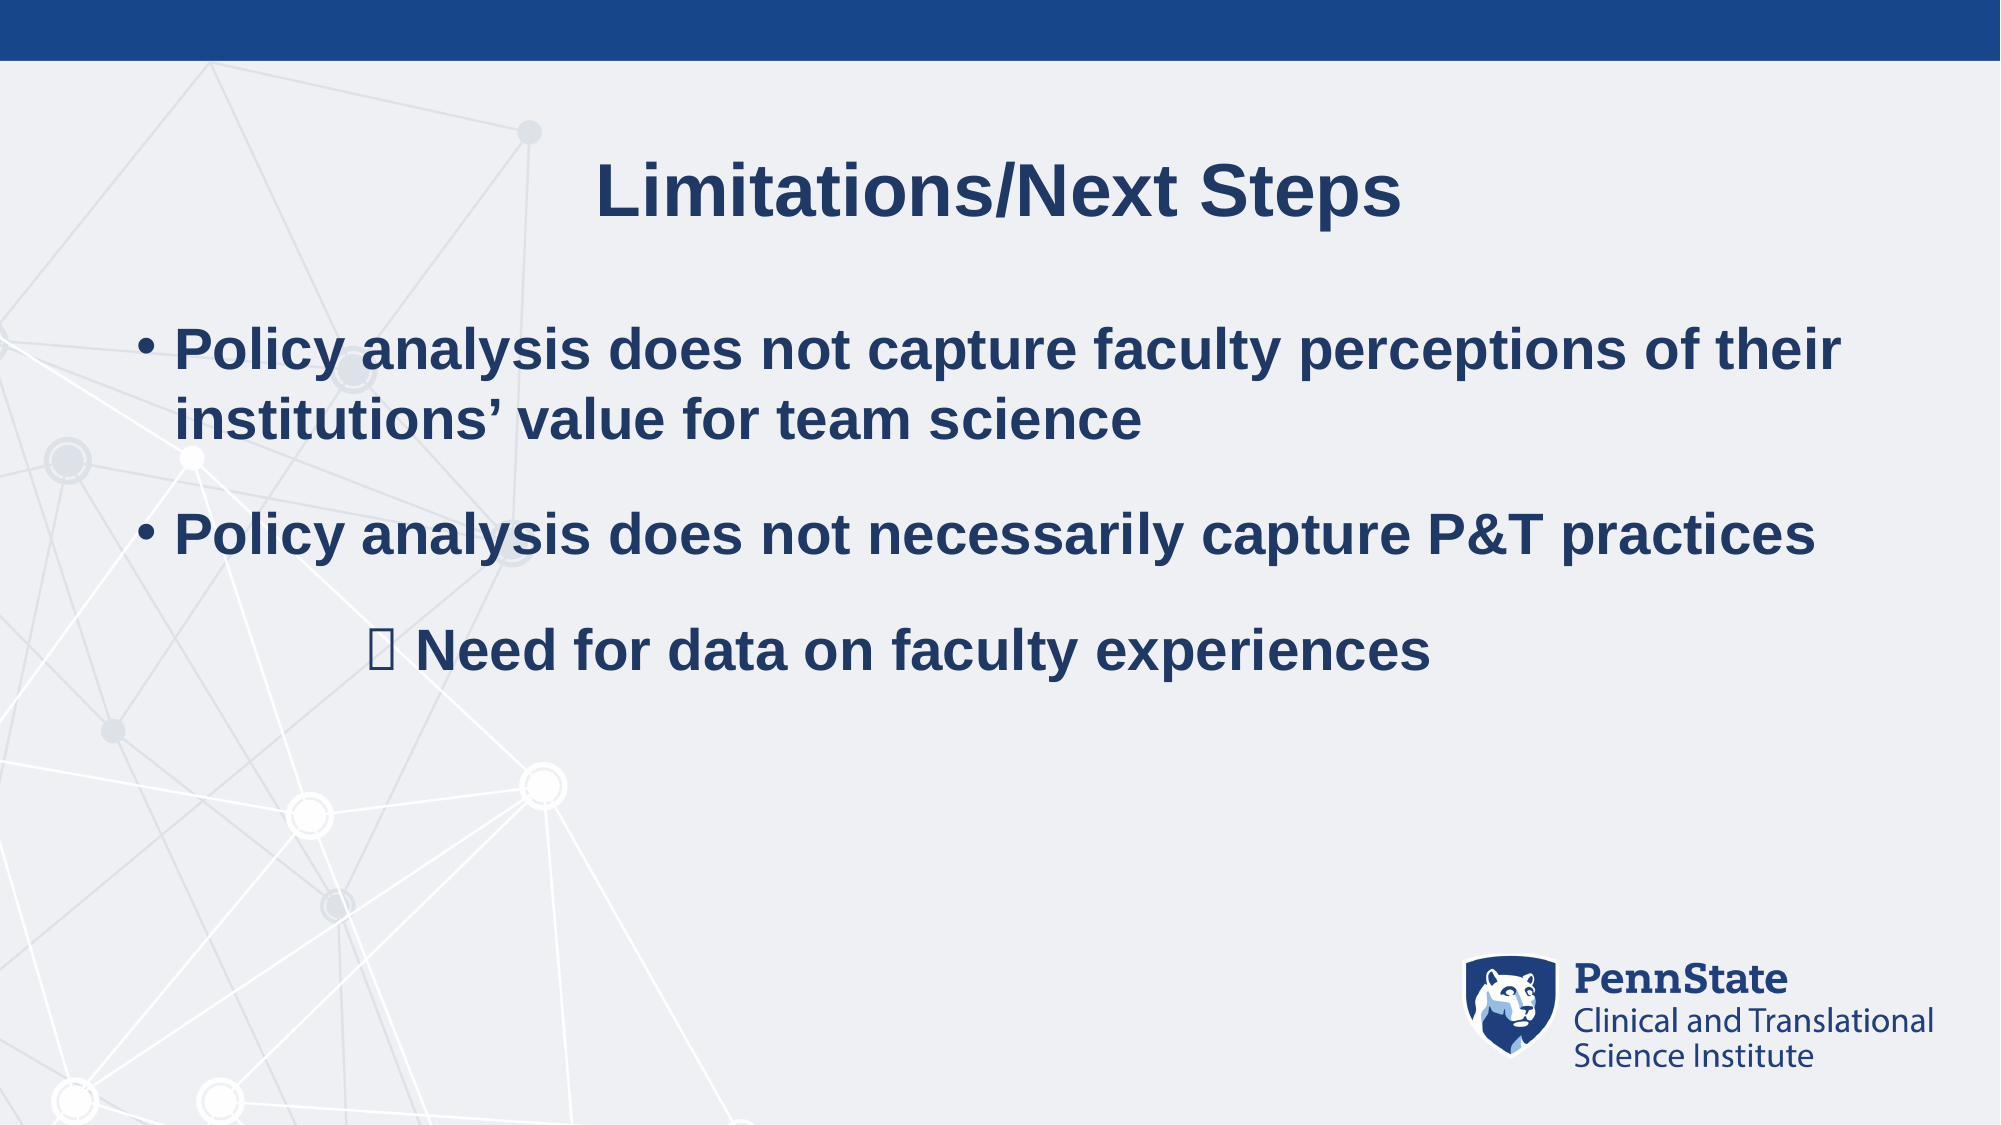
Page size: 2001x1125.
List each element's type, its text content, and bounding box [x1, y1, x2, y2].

picture [0, 0, 2000, 1125]
list Policy analysis does not capture faculty perceptions of their institutions’ value for team science Policy analysis does not necessarily capture P&T practices  Need for data on faculty experiences [121, 303, 1863, 1077]
title Limitations/Next Steps [137, 98, 1863, 275]
